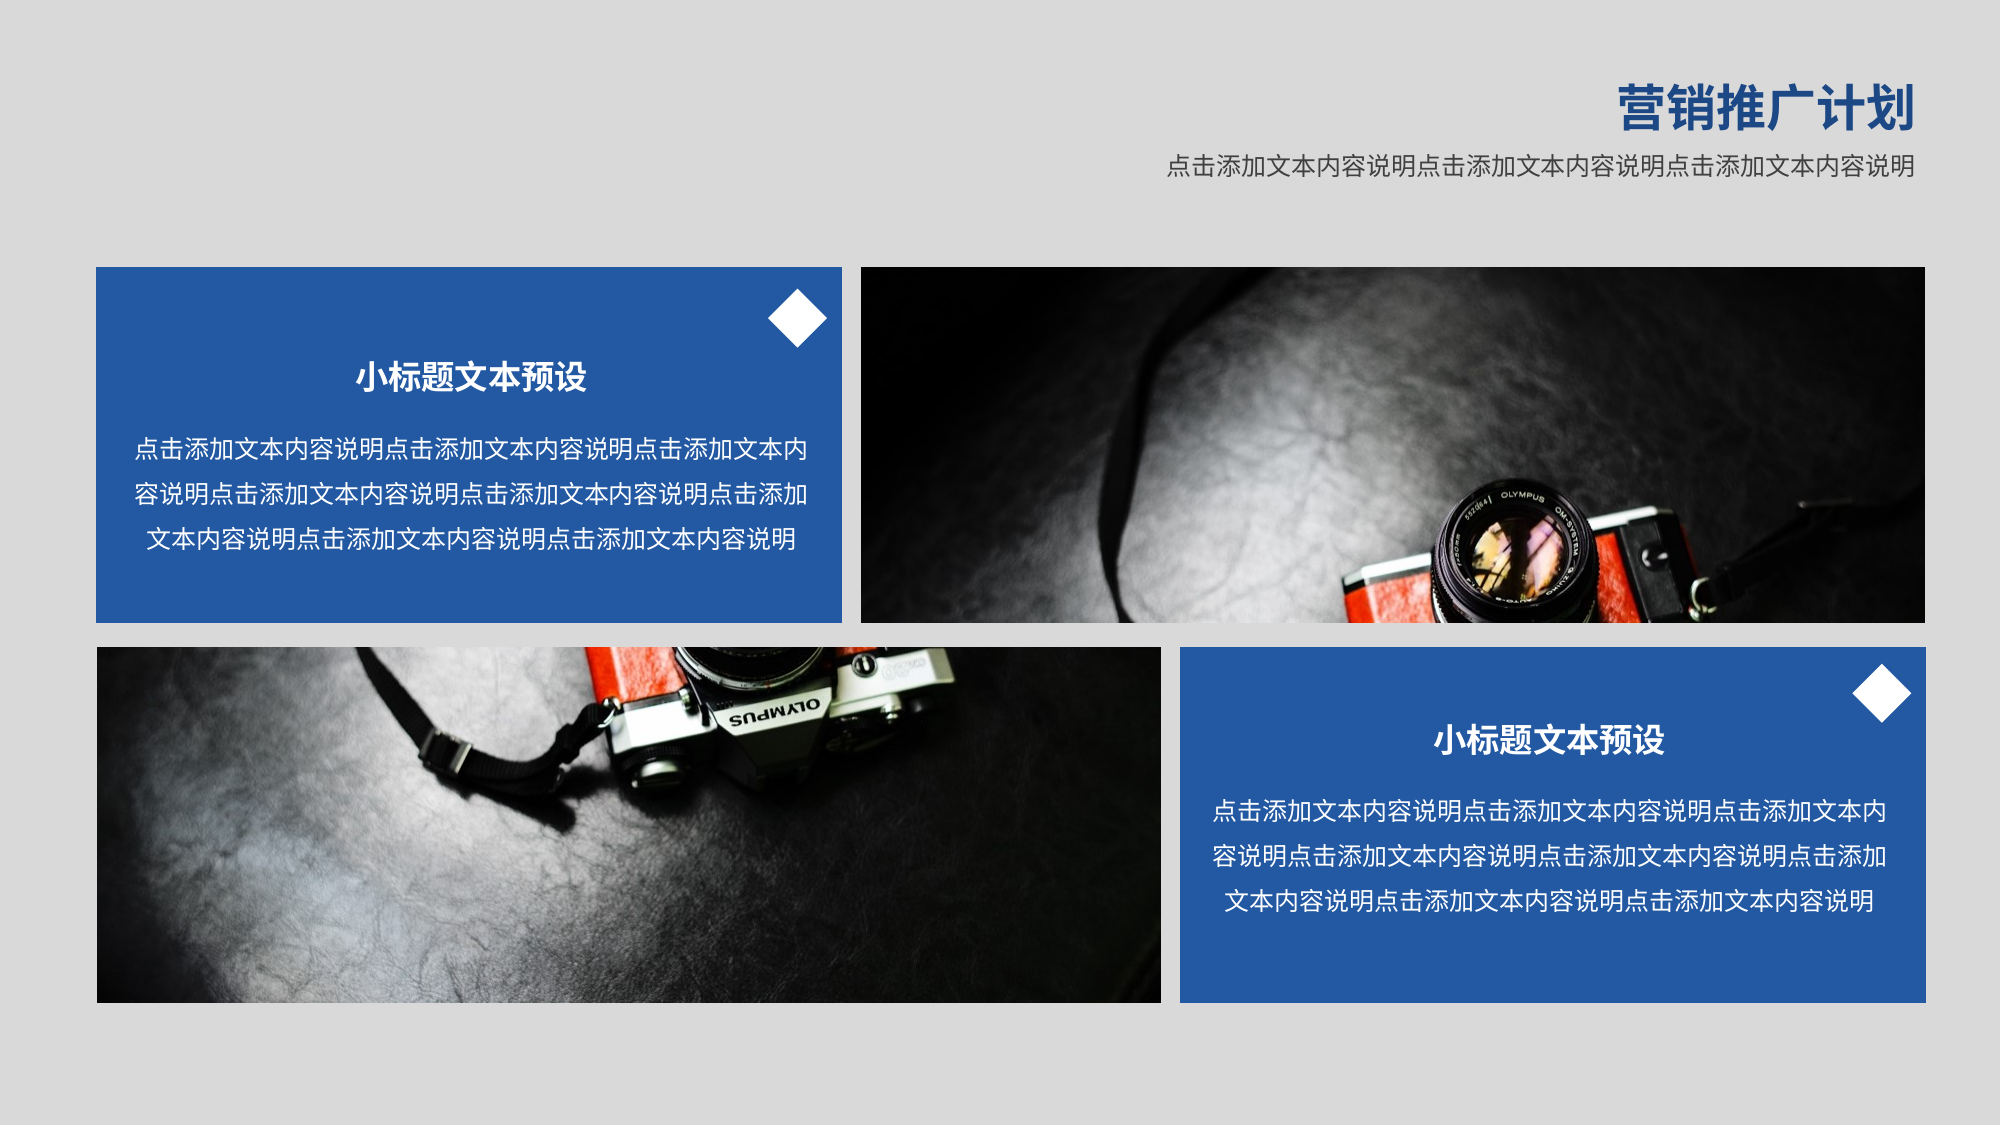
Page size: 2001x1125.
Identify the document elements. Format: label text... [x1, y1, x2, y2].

text_box [96, 267, 842, 623]
text_box [1180, 647, 1926, 1003]
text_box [1064, 69, 1932, 184]
picture [97, 647, 1161, 1003]
text_box [766, 287, 829, 350]
text_box 点击添加文本内容说明点击添加文本内容说明点击添加文本内容说明点击添加文本内容说明点击添加文本内容说明点击添加文本内容说明点击添加文本内容说明点击添加文本内容说明 [115, 410, 829, 561]
picture [861, 267, 1925, 623]
text_box [1850, 662, 1913, 725]
text_box 小标题文本预设 [1401, 691, 1699, 767]
text_box 点击添加文本内容说明点击添加文本内容说明点击添加文本内容说明点击添加文本内容说明点击添加文本内容说明点击添加文本内容说明点击添加文本内容说明点击添加文本内容说明 [1193, 773, 1907, 923]
text_box 小标题文本预设 [323, 329, 621, 404]
